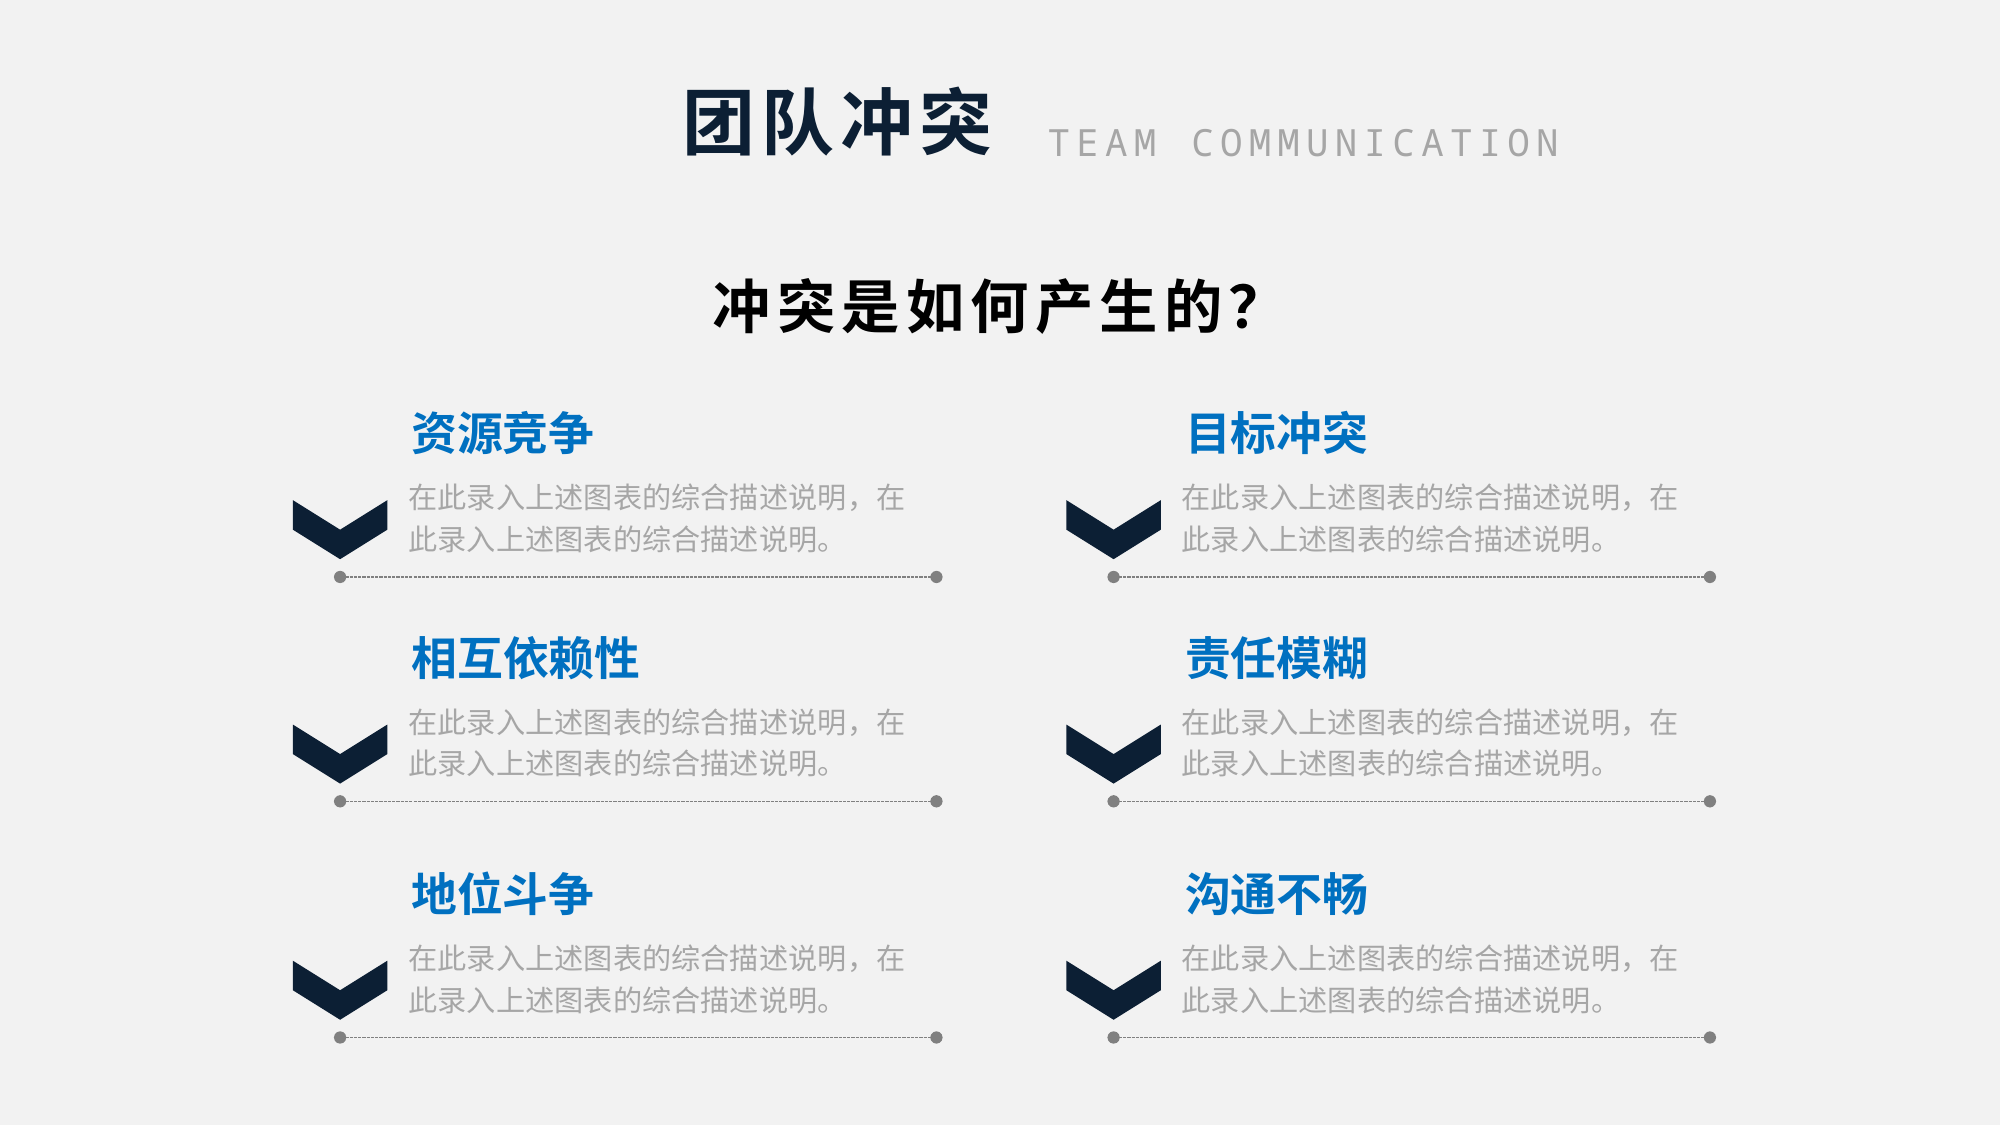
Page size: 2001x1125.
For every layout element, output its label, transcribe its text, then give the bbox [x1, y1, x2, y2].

text_box 在此录入上述图表的综合描述说明，在此录入上述图表的综合描述说明。 [1166, 465, 1710, 564]
text_box [1065, 498, 1162, 561]
text_box [291, 722, 389, 785]
text_box [291, 958, 389, 1021]
text_box 在此录入上述图表的综合描述说明，在此录入上述图表的综合描述说明。 [393, 689, 937, 789]
text_box 在此录入上述图表的综合描述说明，在此录入上述图表的综合描述说明。 [1166, 689, 1710, 789]
text_box 资源竞争 [396, 397, 610, 465]
text_box [291, 498, 389, 561]
text_box 责任模糊 [1169, 621, 1384, 689]
text_box 相互依赖性 [396, 621, 656, 689]
text_box 在此录入上述图表的综合描述说明，在此录入上述图表的综合描述说明。 [393, 925, 937, 1025]
text_box 在此录入上述图表的综合描述说明，在此录入上述图表的综合描述说明。 [393, 465, 937, 564]
text_box 地位斗争 [396, 857, 610, 925]
text_box [1065, 958, 1162, 1021]
text_box 冲突是如何产生的？ [698, 262, 1327, 348]
text_box 目标冲突 [1169, 397, 1384, 465]
text_box [1065, 722, 1162, 785]
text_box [662, 69, 1595, 173]
text_box 沟通不畅 [1169, 857, 1384, 925]
text_box 在此录入上述图表的综合描述说明，在此录入上述图表的综合描述说明。 [1166, 925, 1710, 1025]
